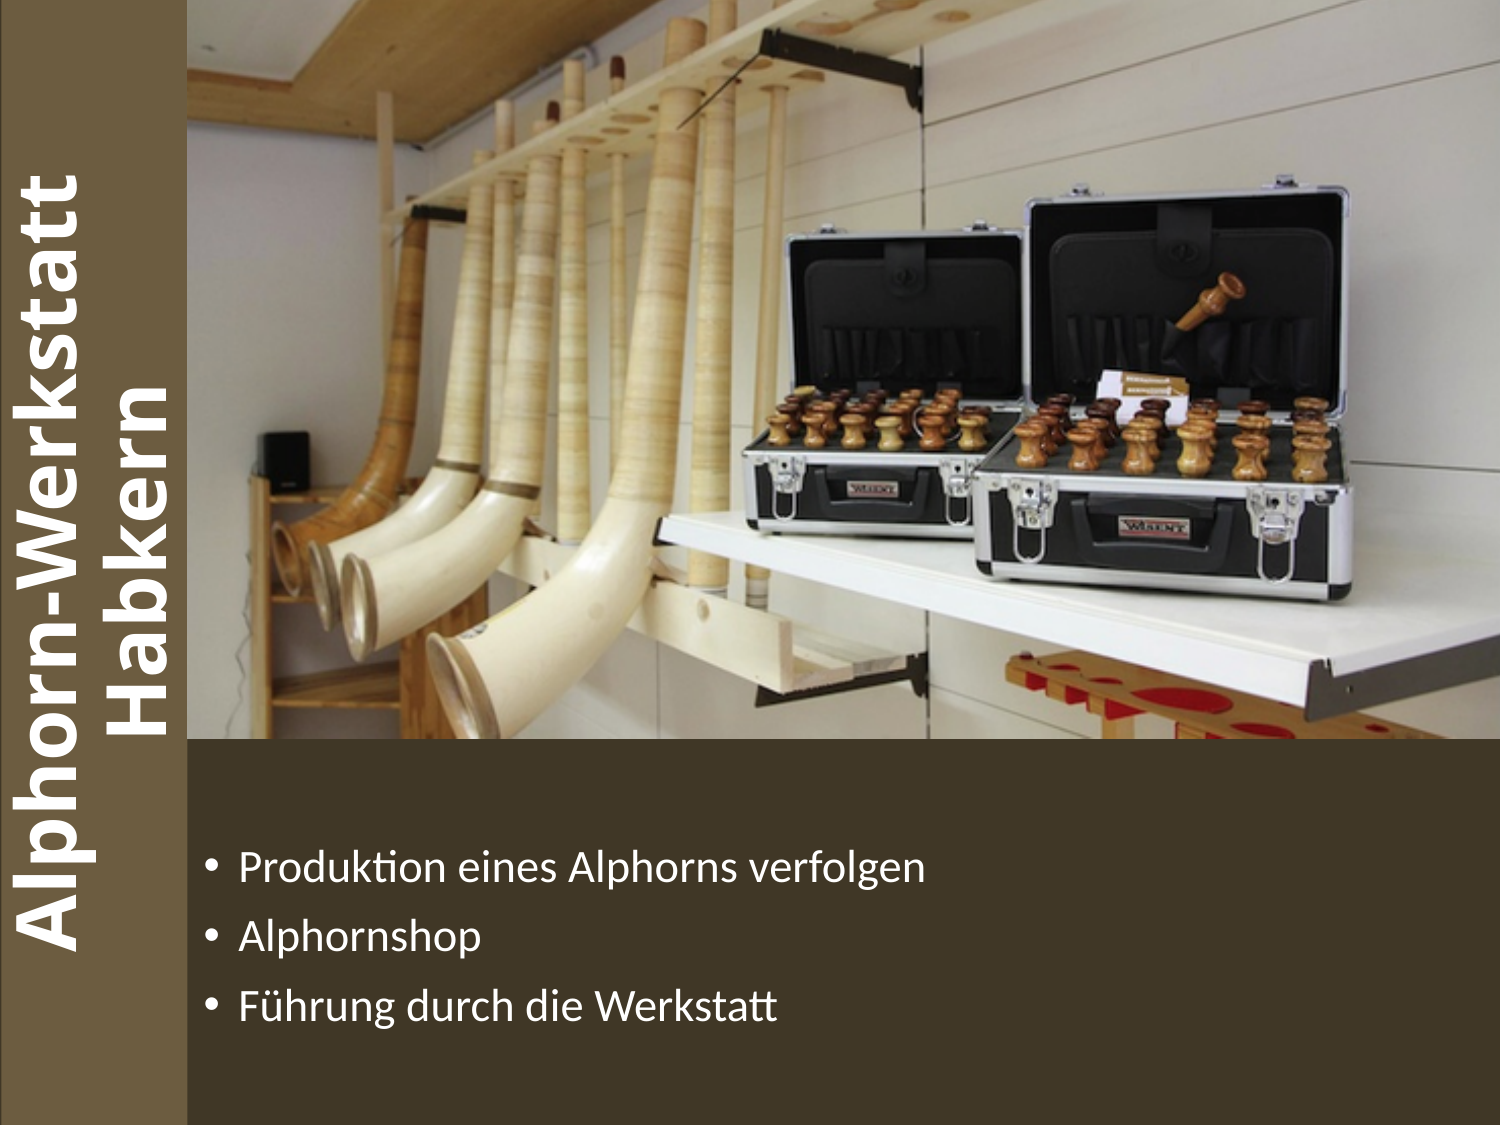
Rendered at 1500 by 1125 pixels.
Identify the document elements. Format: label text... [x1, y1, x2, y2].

title Alphorn-Werkstatt Habkern [1, 0, 188, 1125]
list Produktion eines Alphorns verfolgen Alphornshop Führung durch die Werkstatt [188, 834, 1500, 1041]
picture [187, 0, 1500, 739]
